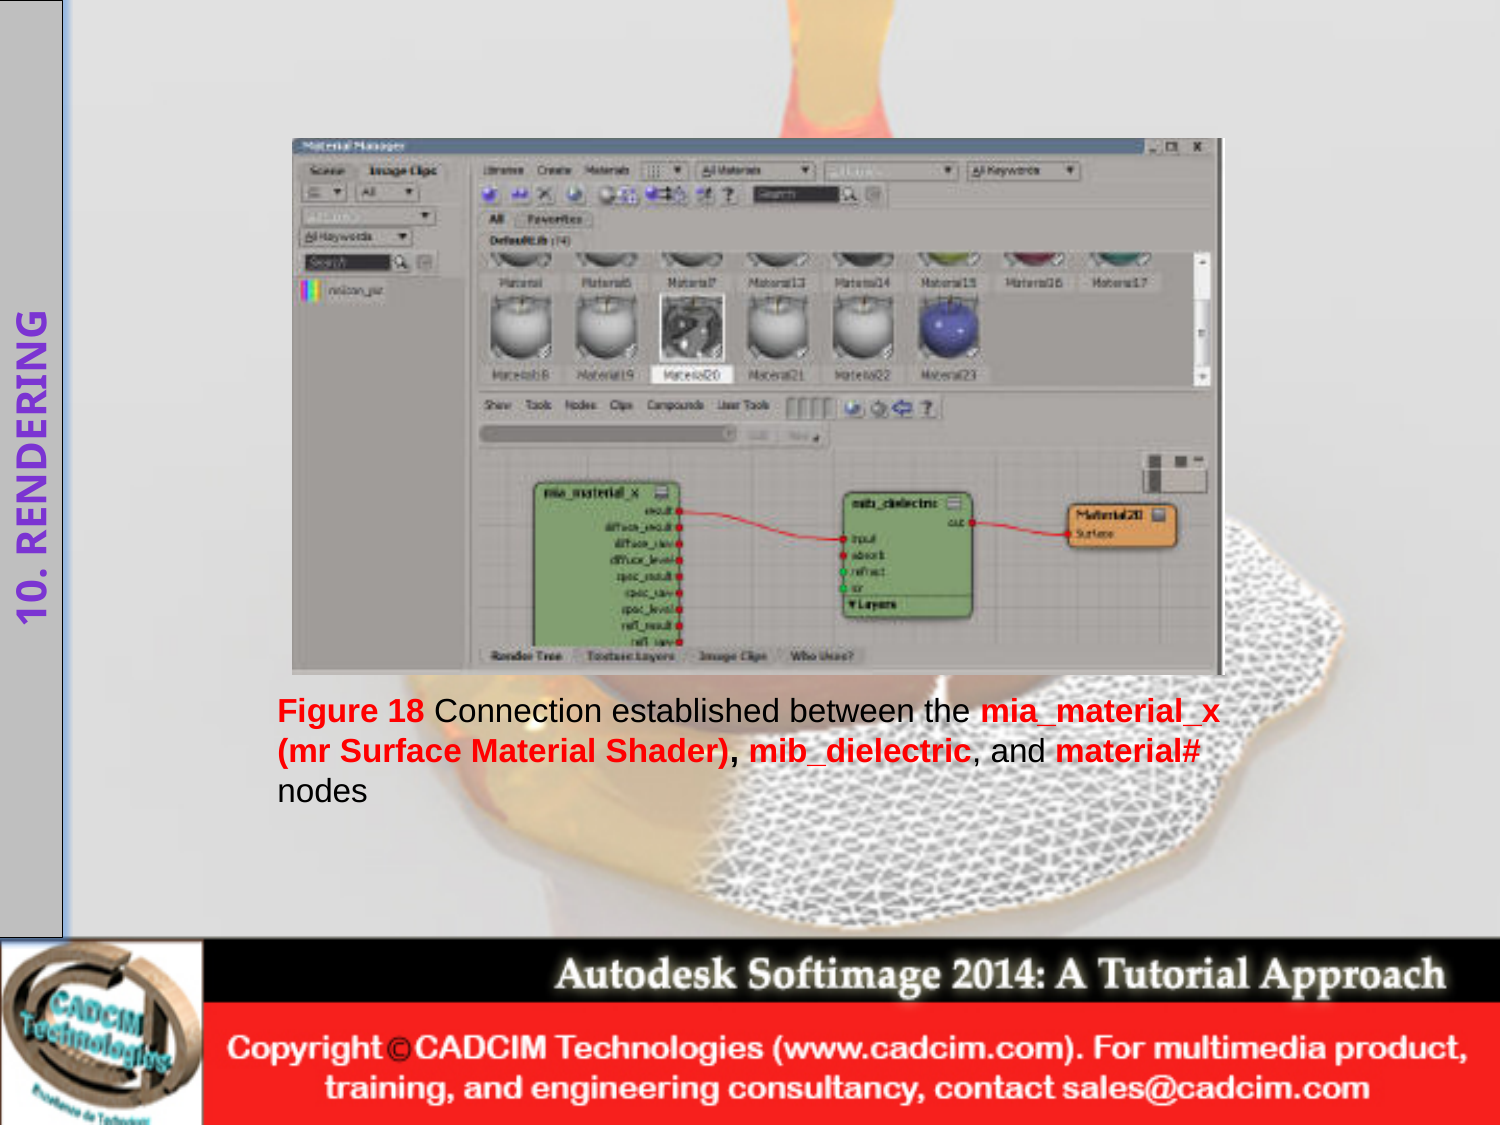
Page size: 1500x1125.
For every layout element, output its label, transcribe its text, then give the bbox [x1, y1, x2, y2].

picture [0, 0, 1500, 1125]
text_box Figure 18 Connection established between the mia_material_x (mr Surface Material Shader), mib_dielectric, and material# nodes [262, 681, 1238, 817]
